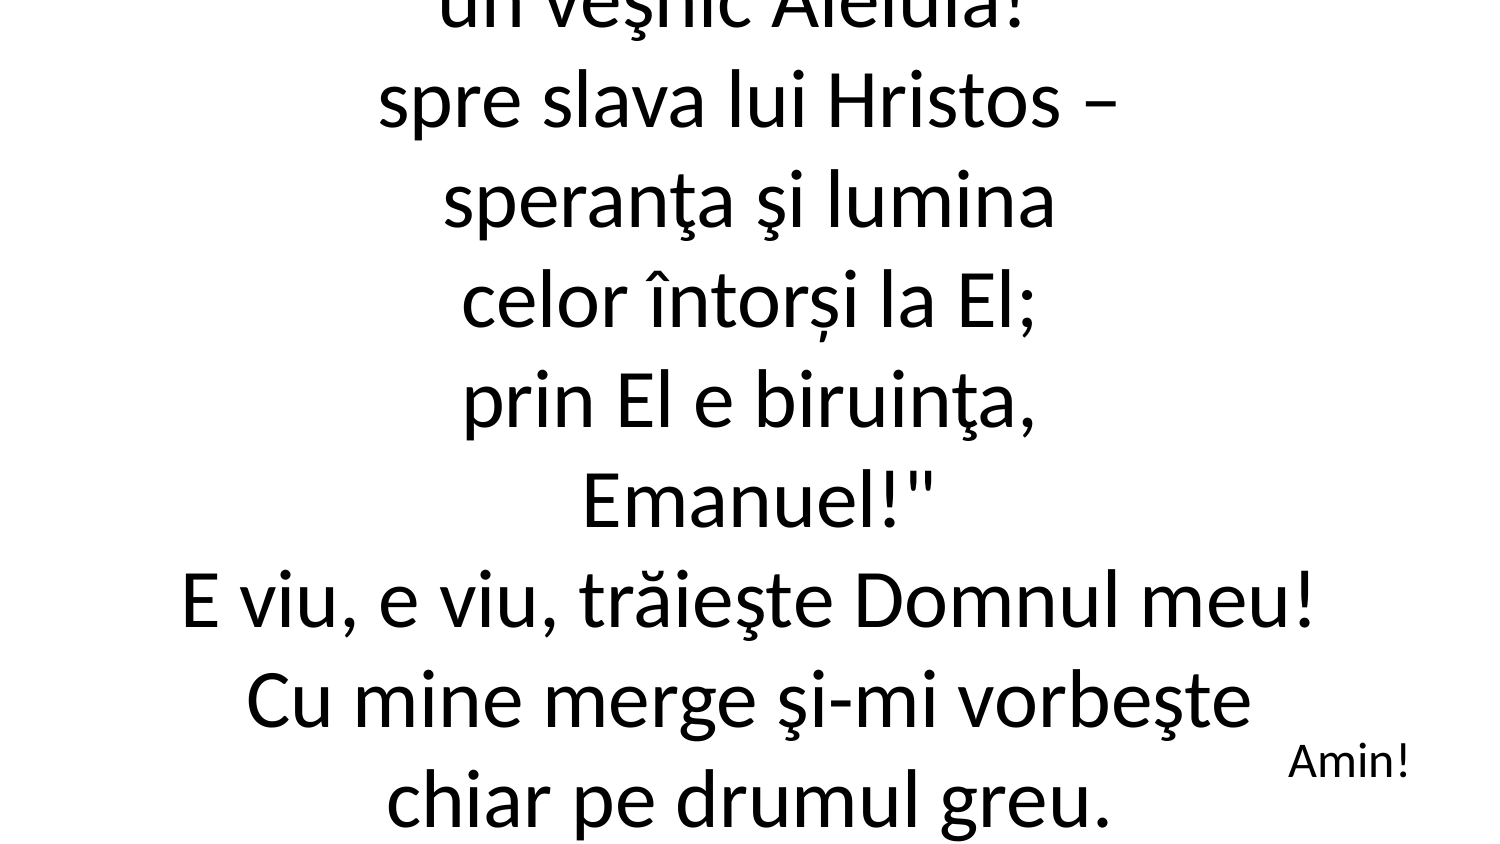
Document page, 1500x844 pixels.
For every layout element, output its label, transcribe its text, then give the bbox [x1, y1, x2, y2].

text_box Amin! [1273, 674, 1427, 795]
text_box 3. Strigaţi de bucurie, cântaţi cu glas duios un veşnic Aleluia!" spre slava lui Hristos – speranţa şi lumina celor întorși la El; prin El e biruinţa, Emanuel!" E viu, e viu, trăieşte Domnul meu! Cu mine merge şi-mi vorbeşte chiar pe drumul greu. E viu, e viu, salvarea El mi-a dat! Îl port în inimă mereu, e viu cu-adevărat! [165, 0, 1335, 844]
